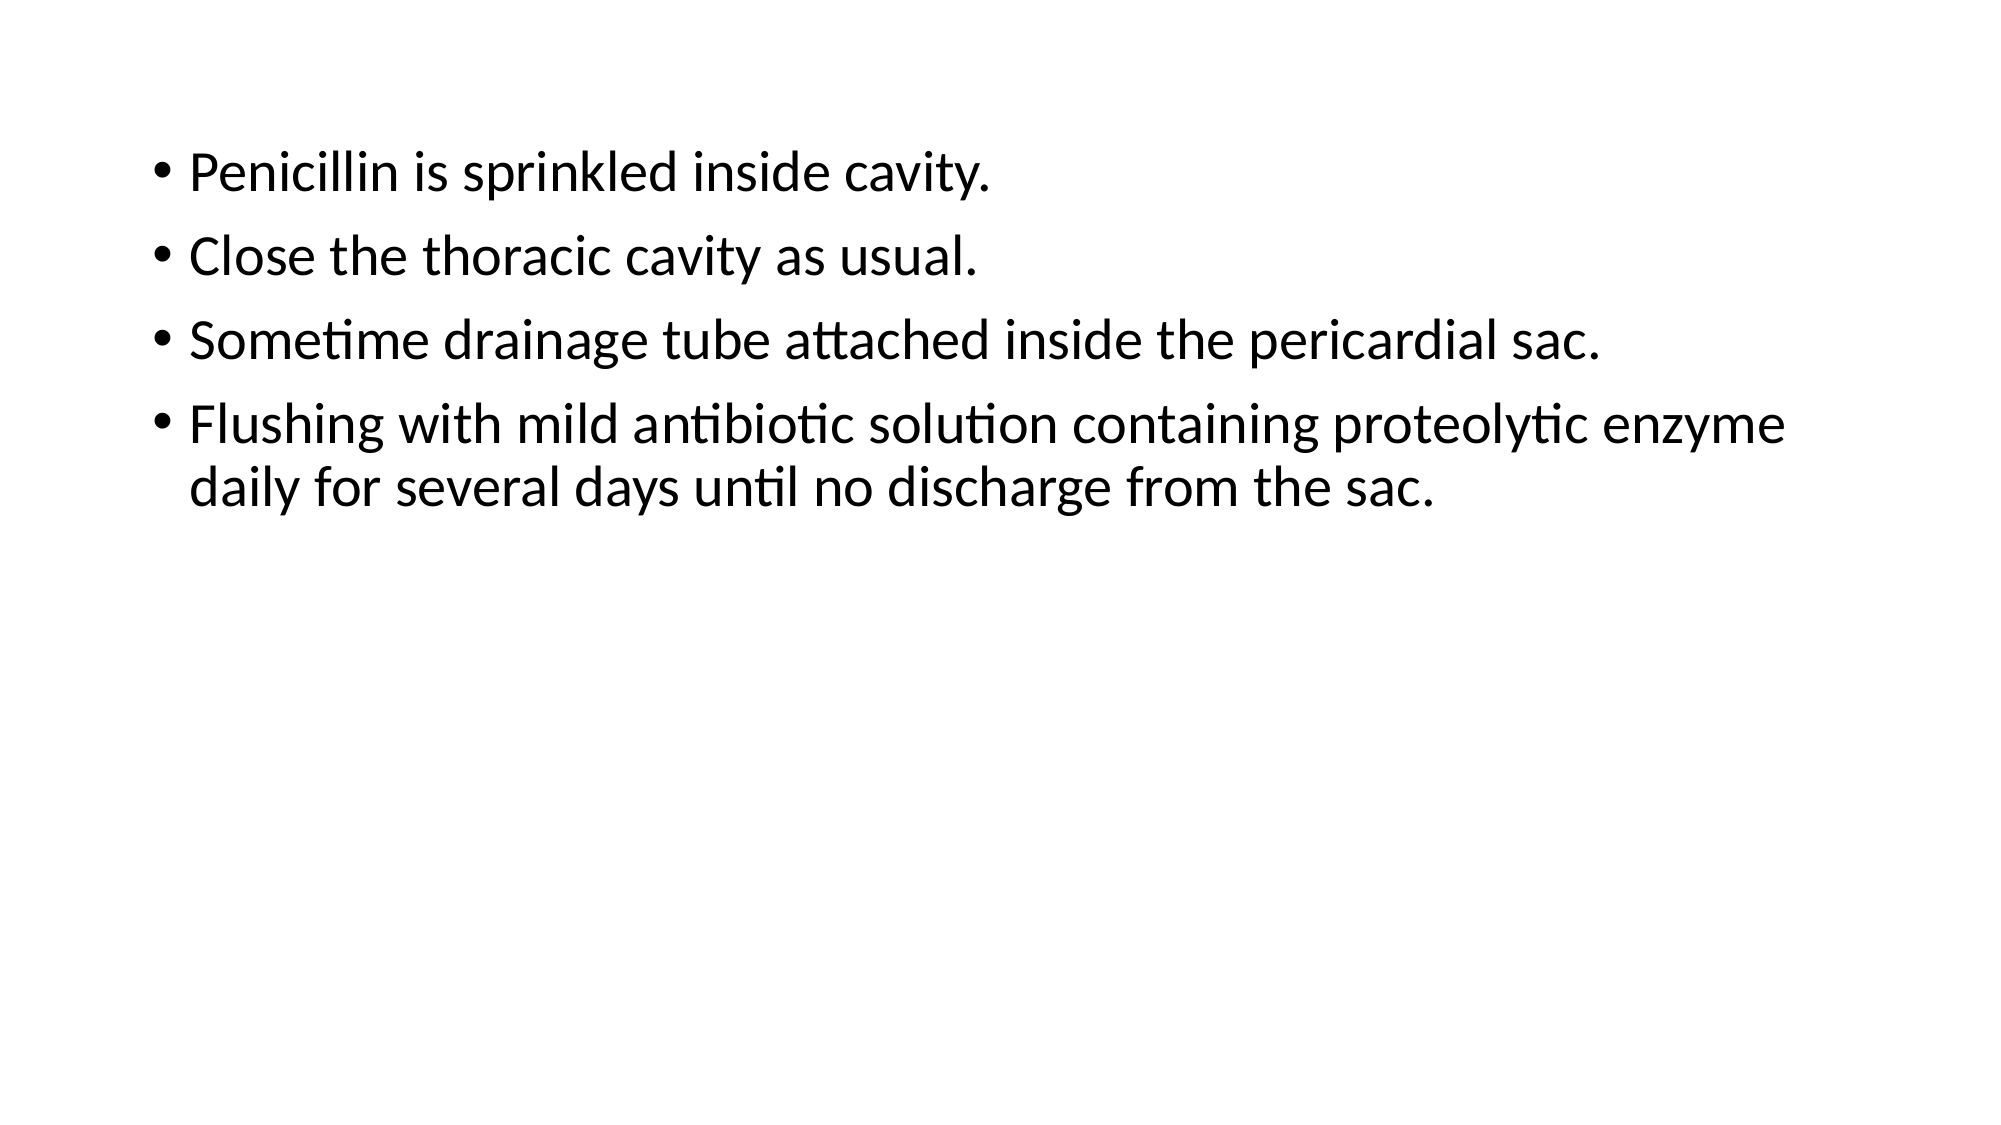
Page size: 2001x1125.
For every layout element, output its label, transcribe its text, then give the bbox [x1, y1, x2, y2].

list Penicillin is sprinkled inside cavity. Close the thoracic cavity as usual. Sometime drainage tube attached inside the pericardial sac. Flushing with mild antibiotic solution containing proteolytic enzyme daily for several days until no discharge from the sac. [137, 133, 1863, 1014]
